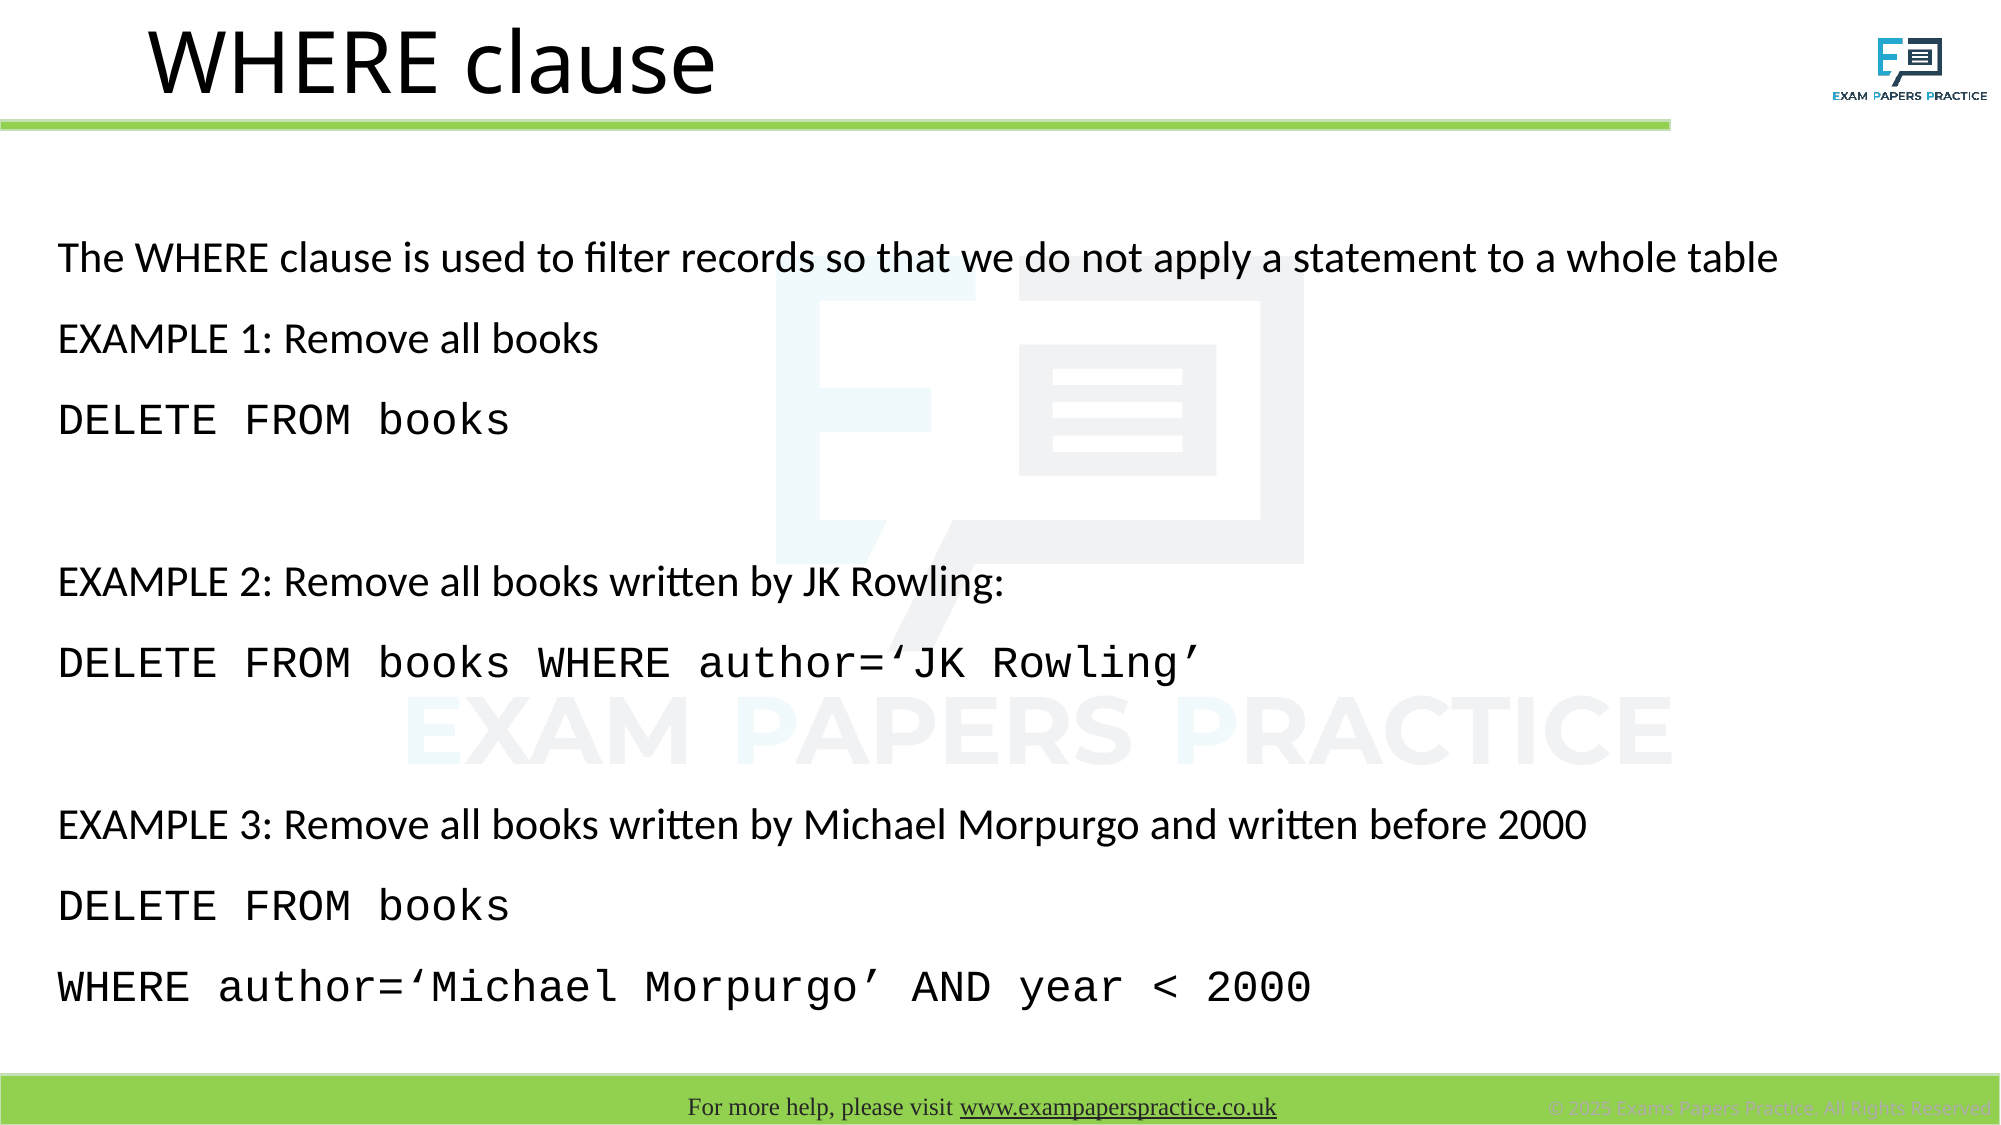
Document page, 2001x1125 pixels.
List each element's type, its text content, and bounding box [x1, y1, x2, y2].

list The WHERE clause is used to filter records so that we do not apply a statement to a whole table EXAMPLE 1: Remove all books DELETE FROM books EXAMPLE 2: Remove all books written by JK Rowling: DELETE FROM books WHERE author=‘JK Rowling’ EXAMPLE 3: Remove all books written by Michael Morpurgo and written before 2000 DELETE FROM books WHERE author=‘Michael Morpurgo’ AND year < 2000 [42, 209, 2000, 1019]
title WHERE clause [132, 11, 1858, 121]
